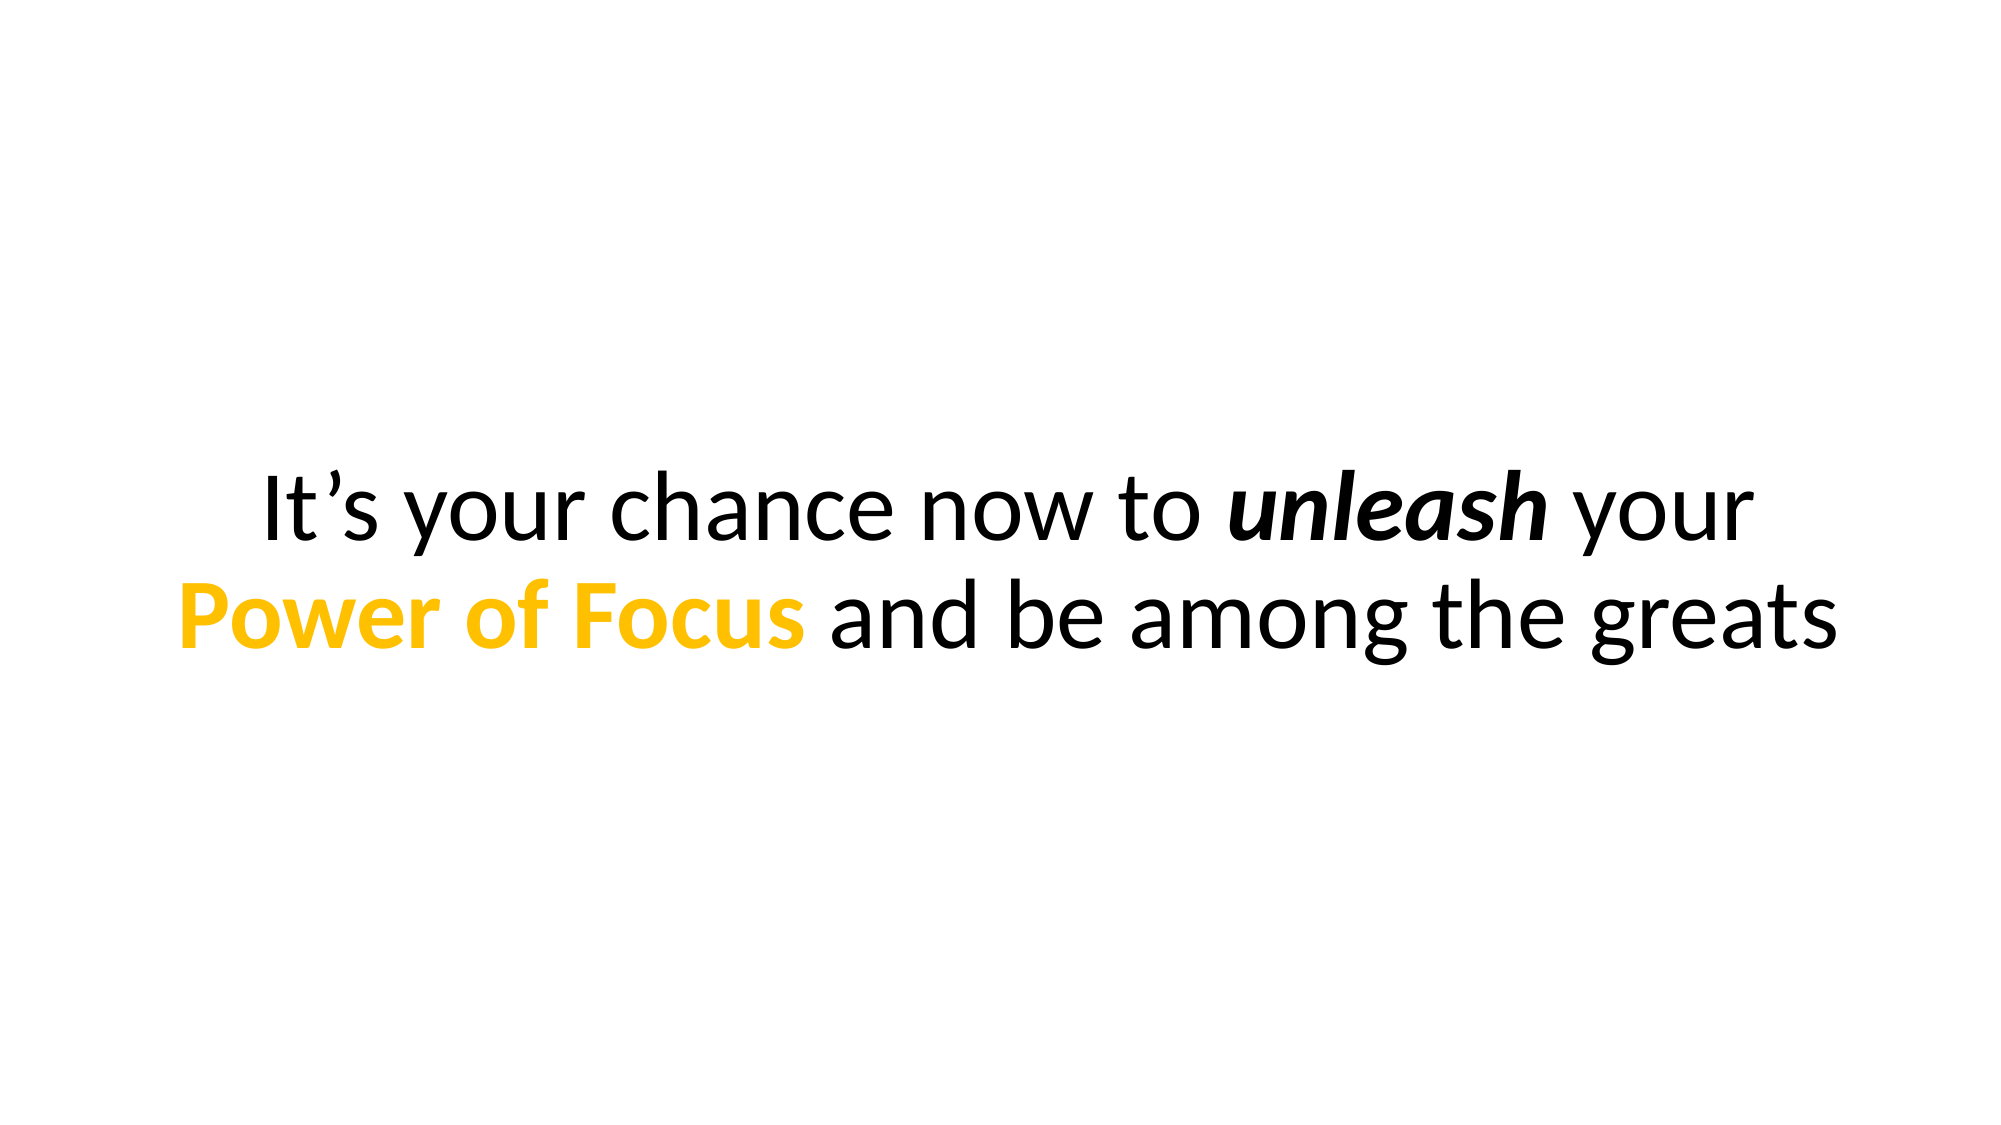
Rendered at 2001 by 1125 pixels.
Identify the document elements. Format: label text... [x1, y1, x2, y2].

list It’s your chance now to unleash your Power of Focus and be among the greats [146, 447, 1872, 994]
